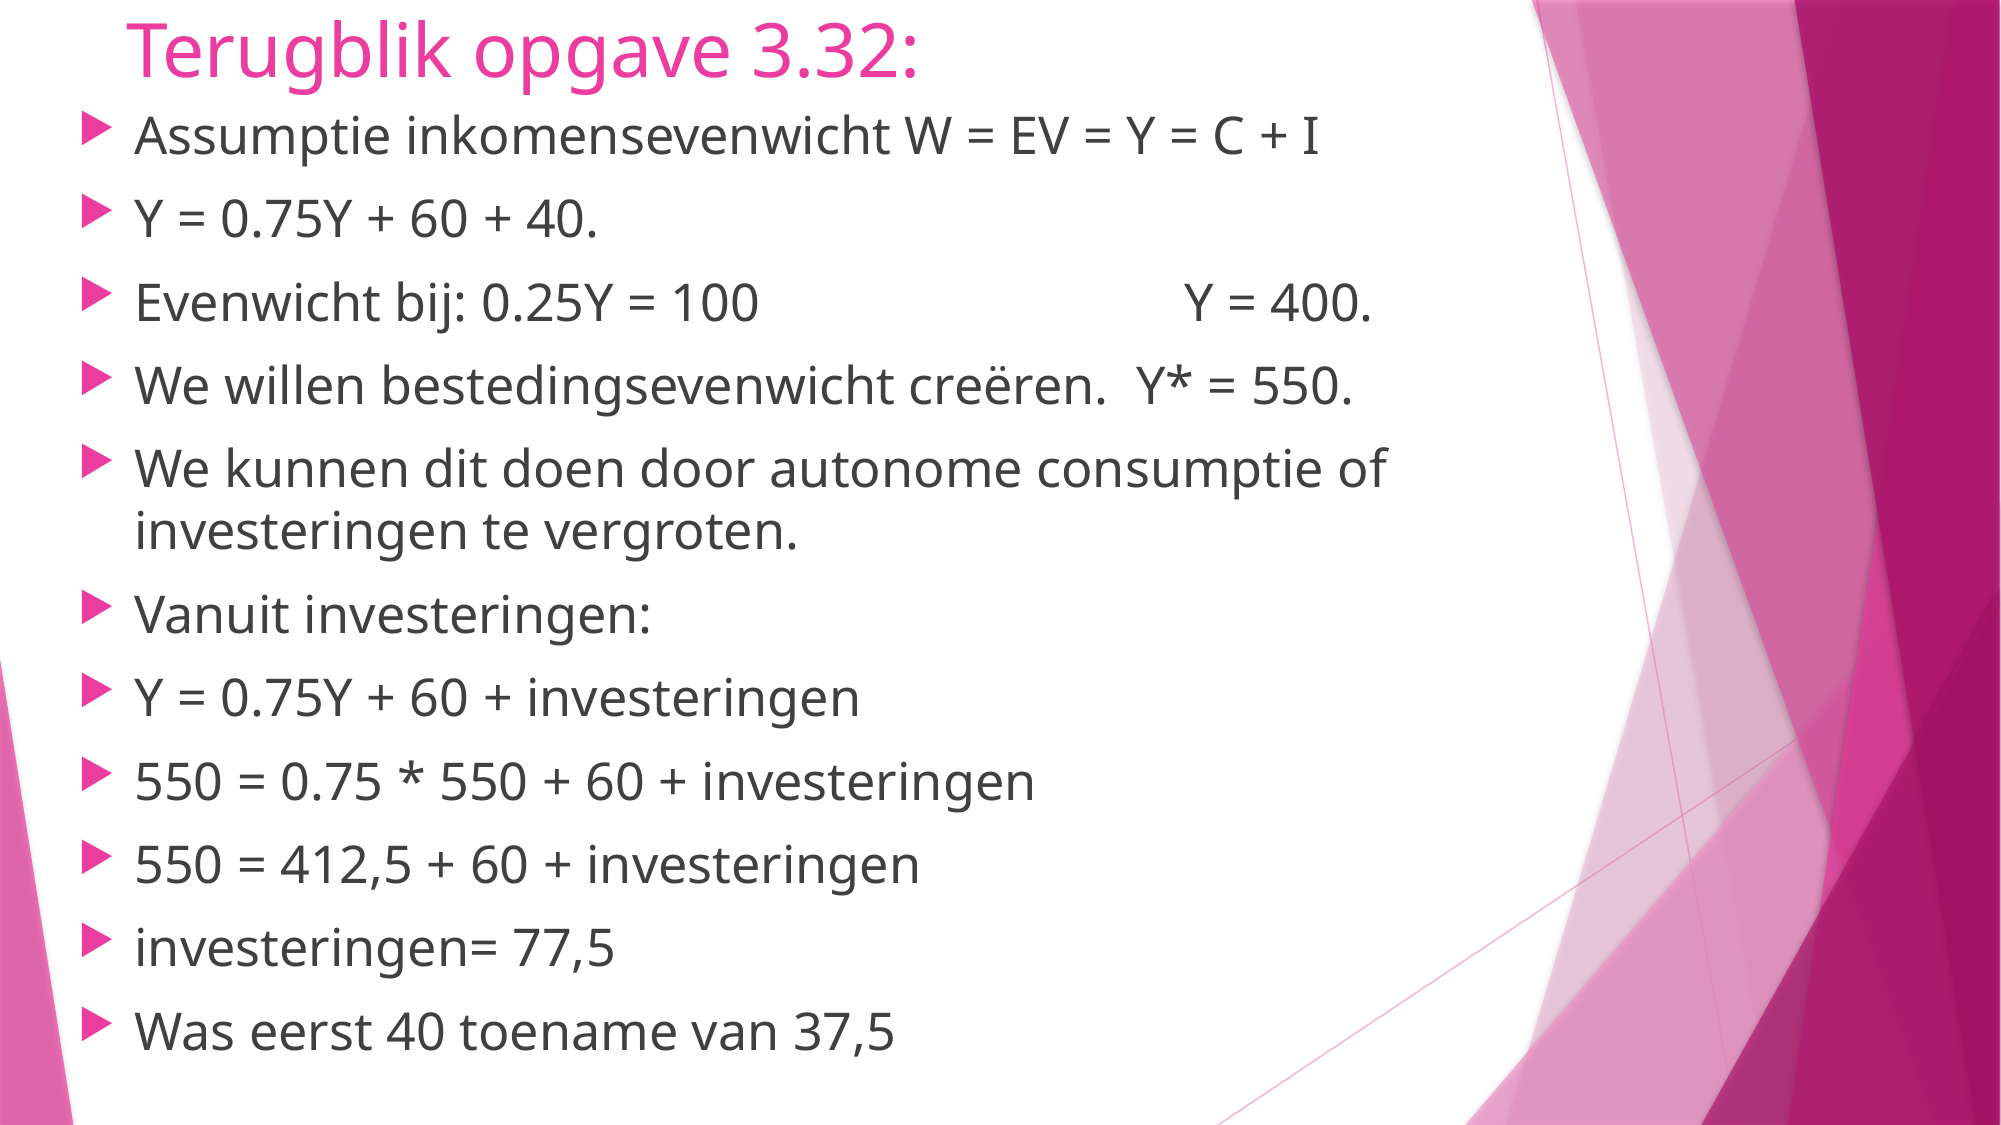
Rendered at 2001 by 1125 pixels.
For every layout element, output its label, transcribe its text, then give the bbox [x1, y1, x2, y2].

title Terugblik opgave 3.32: [111, 0, 1522, 94]
list Assumptie inkomensevenwicht W = EV = Y = C + I Y = 0.75Y + 60 + 40. Evenwicht bij: 0.25Y = 100 Y = 400. We willen bestedingsevenwicht creëren. Y* = 550. We kunnen dit doen door autonome consumptie of investeringen te vergroten. Vanuit investeringen: Y = 0.75Y + 60 + investeringen 550 = 0.75 * 550 + 60 + investeringen 550 = 412,5 + 60 + investeringen investeringen= 77,5 Was eerst 40 toename van 37,5 [63, 94, 1522, 991]
